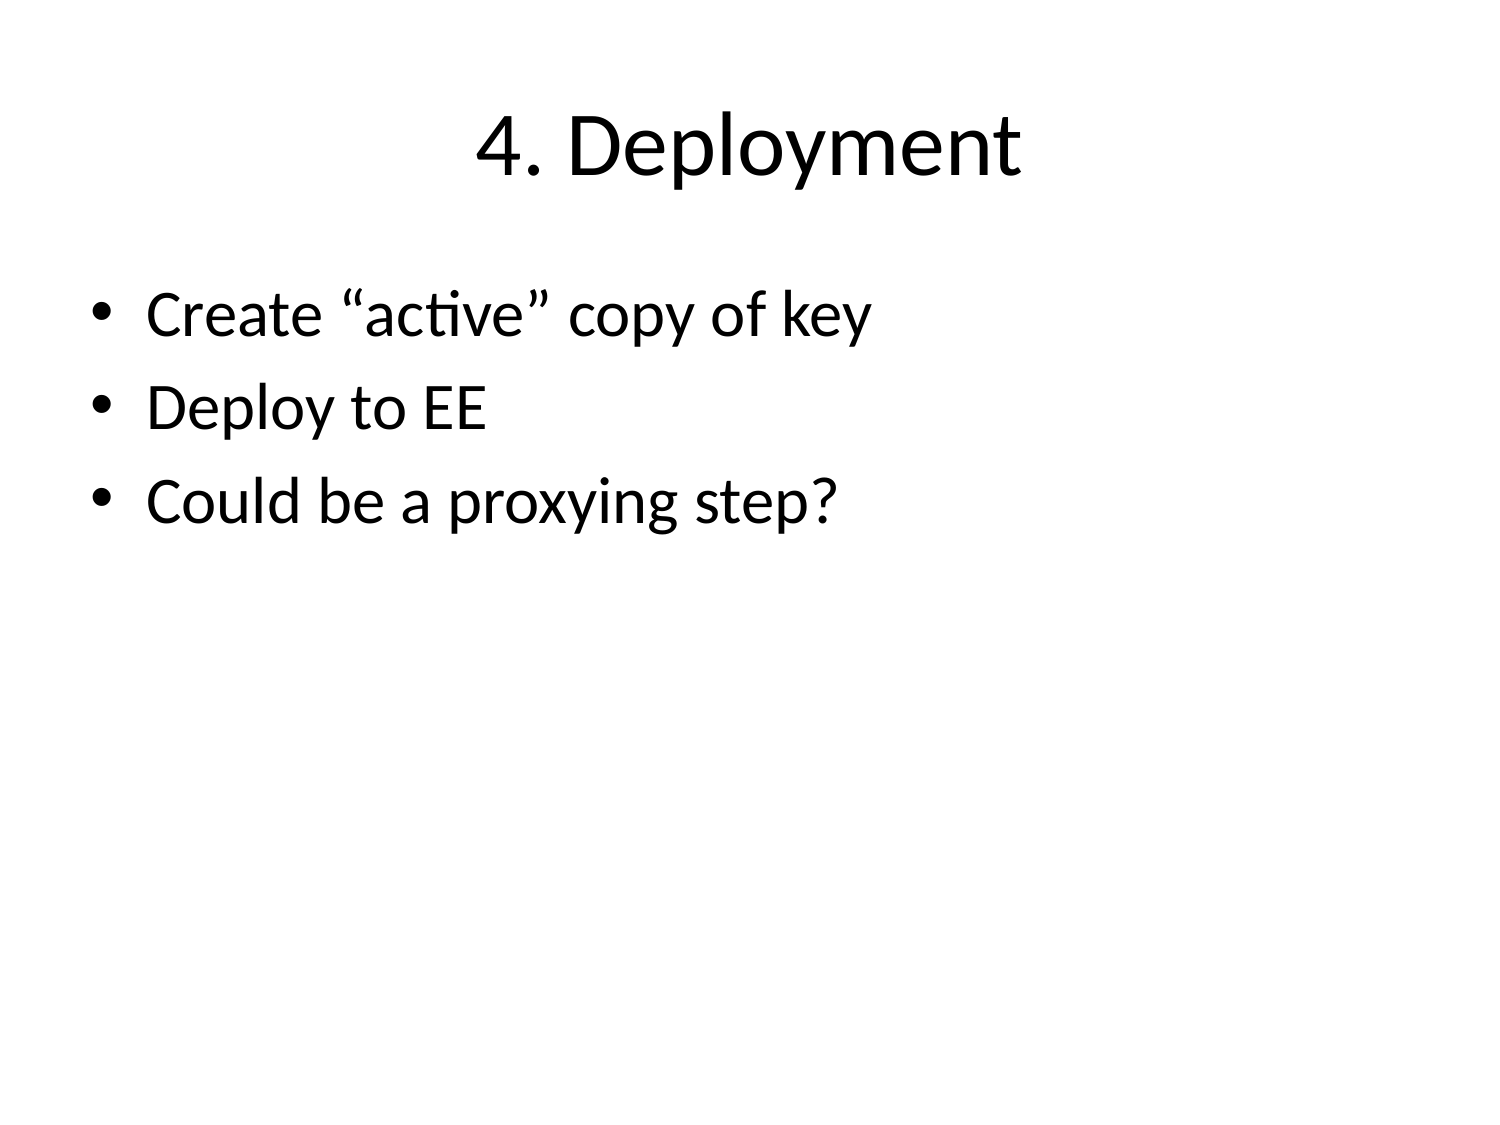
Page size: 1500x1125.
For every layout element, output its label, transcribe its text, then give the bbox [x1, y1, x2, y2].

title 4. Deployment [75, 45, 1425, 233]
list Create “active” copy of key Deploy to EE Could be a proxying step? [75, 262, 1425, 1005]
